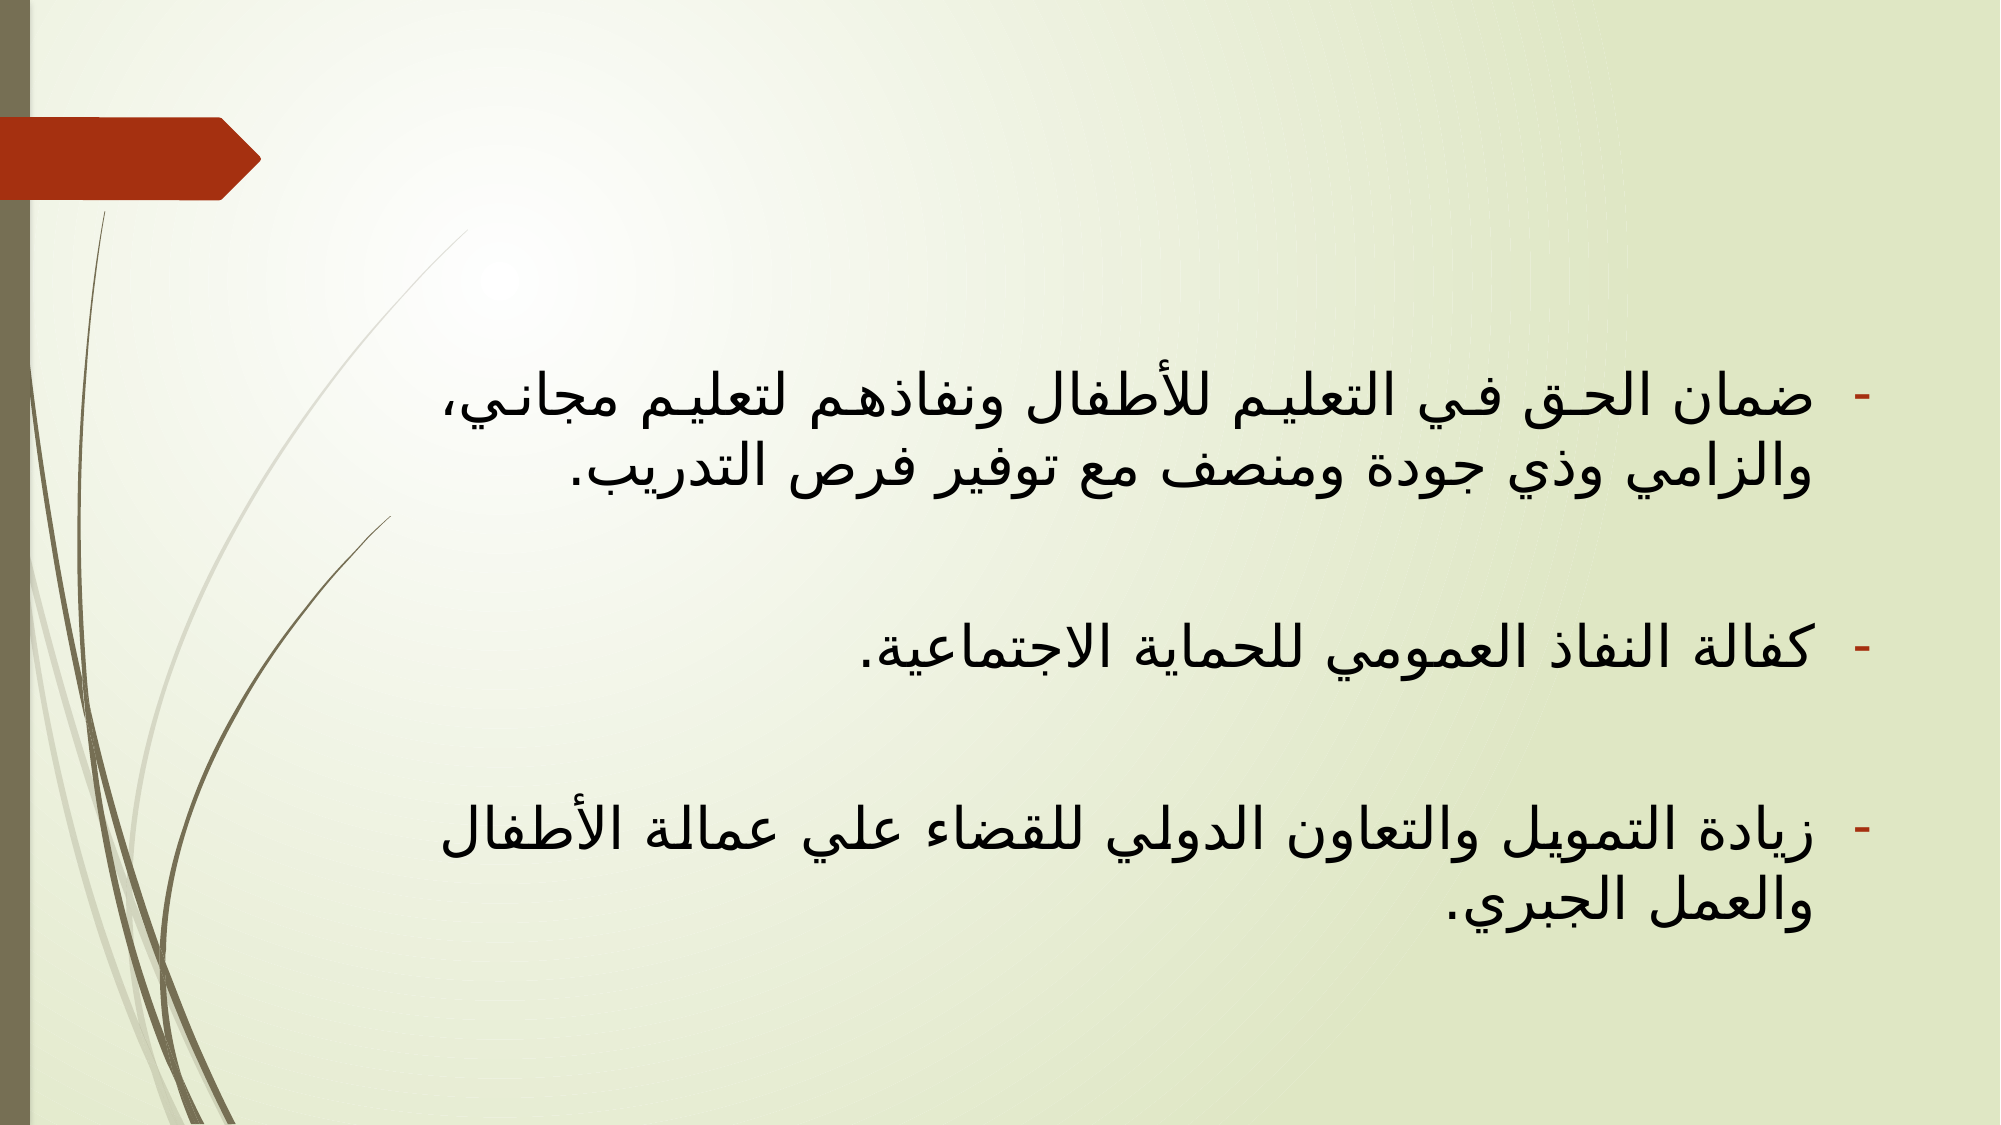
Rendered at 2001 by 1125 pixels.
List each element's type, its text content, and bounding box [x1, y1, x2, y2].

list ضمان الحق في التعليم للأطفال ونفاذهم لتعليم مجاني، والزامي وذي جودة ومنصف مع توفير فرص التدريب. كفالة النفاذ العمومي للحماية الاجتماعية. زيادة التمويل والتعاون الدولي للقضاء علي عمالة الأطفال والعمل الجبري. [424, 350, 1888, 970]
